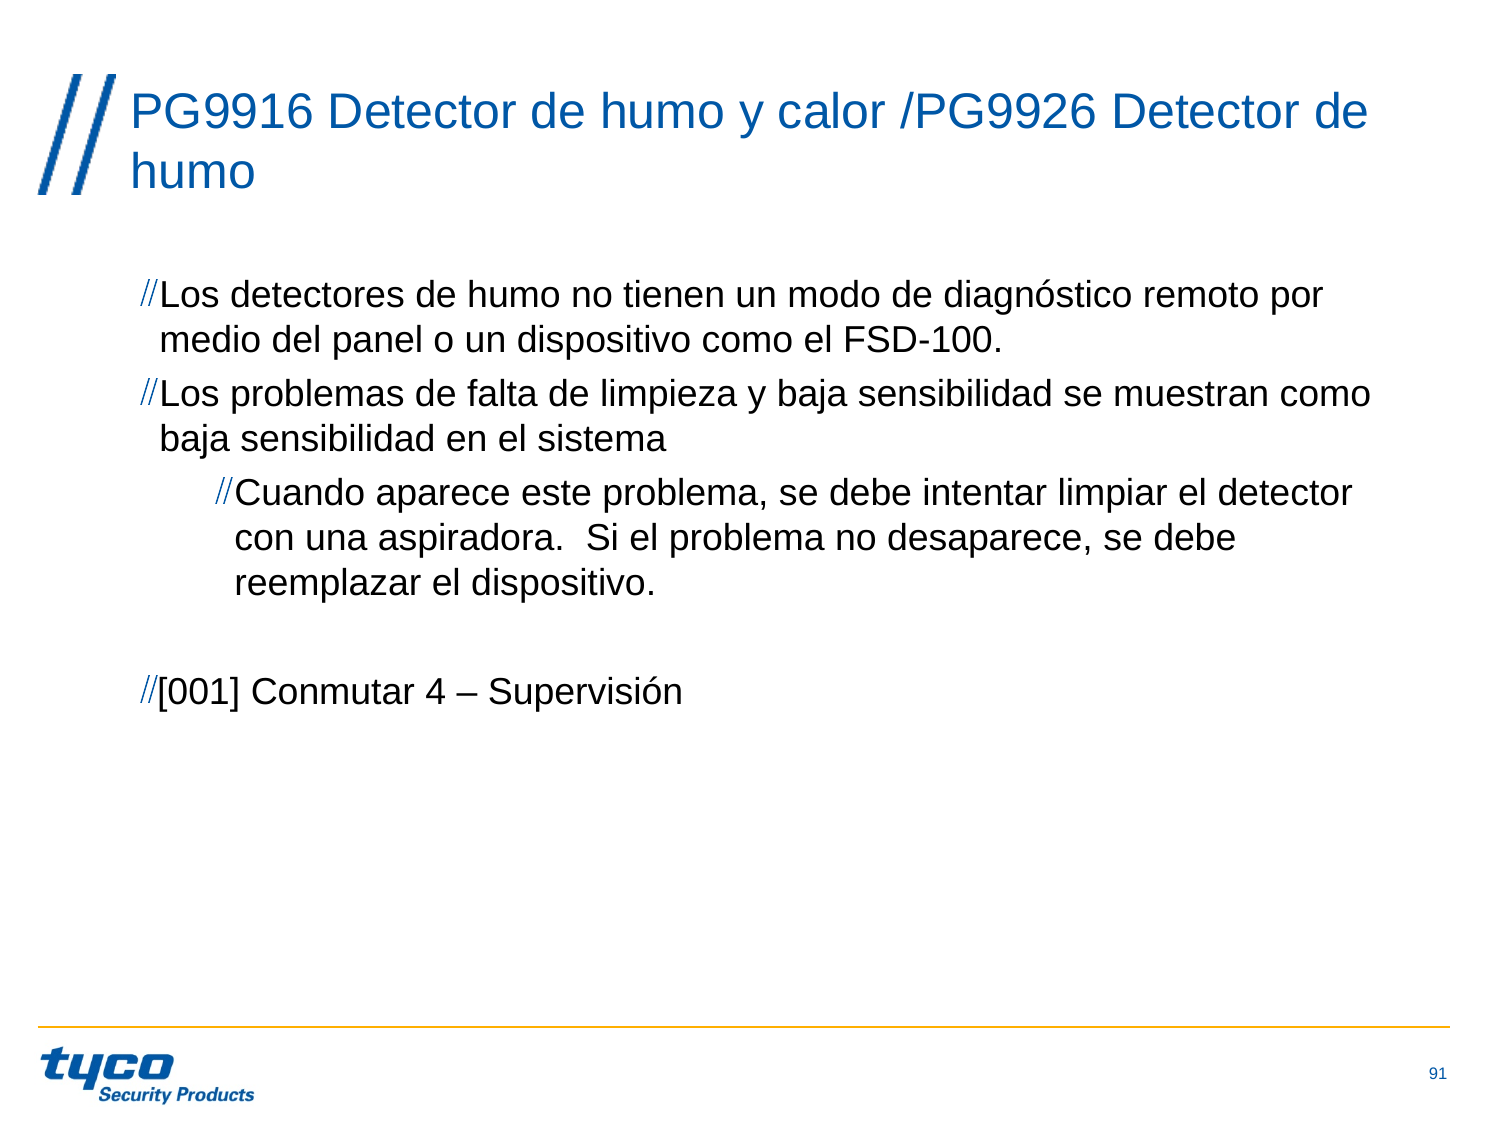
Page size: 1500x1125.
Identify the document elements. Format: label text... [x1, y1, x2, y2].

title PG9916 Detector de humo y calor /PG9926 Detector de humo [115, 44, 1426, 233]
slide_number 91 [1387, 1042, 1463, 1103]
picture [140, 279, 167, 306]
text_box [97, 1061, 228, 1091]
picture [215, 477, 242, 504]
picture [37, 74, 115, 195]
list Los detectores de humo no tienen un modo de diagnóstico remoto por medio del panel o un dispositivo como el FSD-100. Los problemas de falta de limpieza y baja sensibilidad se muestran como baja sensibilidad en el sistema Cuando aparece este problema, se debe intentar limpiar el detector con una aspiradora. Si el problema no desaparece, se debe reemplazar el dispositivo. [001] Conmutar 4 – Supervisión [124, 262, 1426, 976]
picture [140, 378, 167, 405]
picture [140, 675, 167, 703]
picture [34, 1040, 260, 1107]
